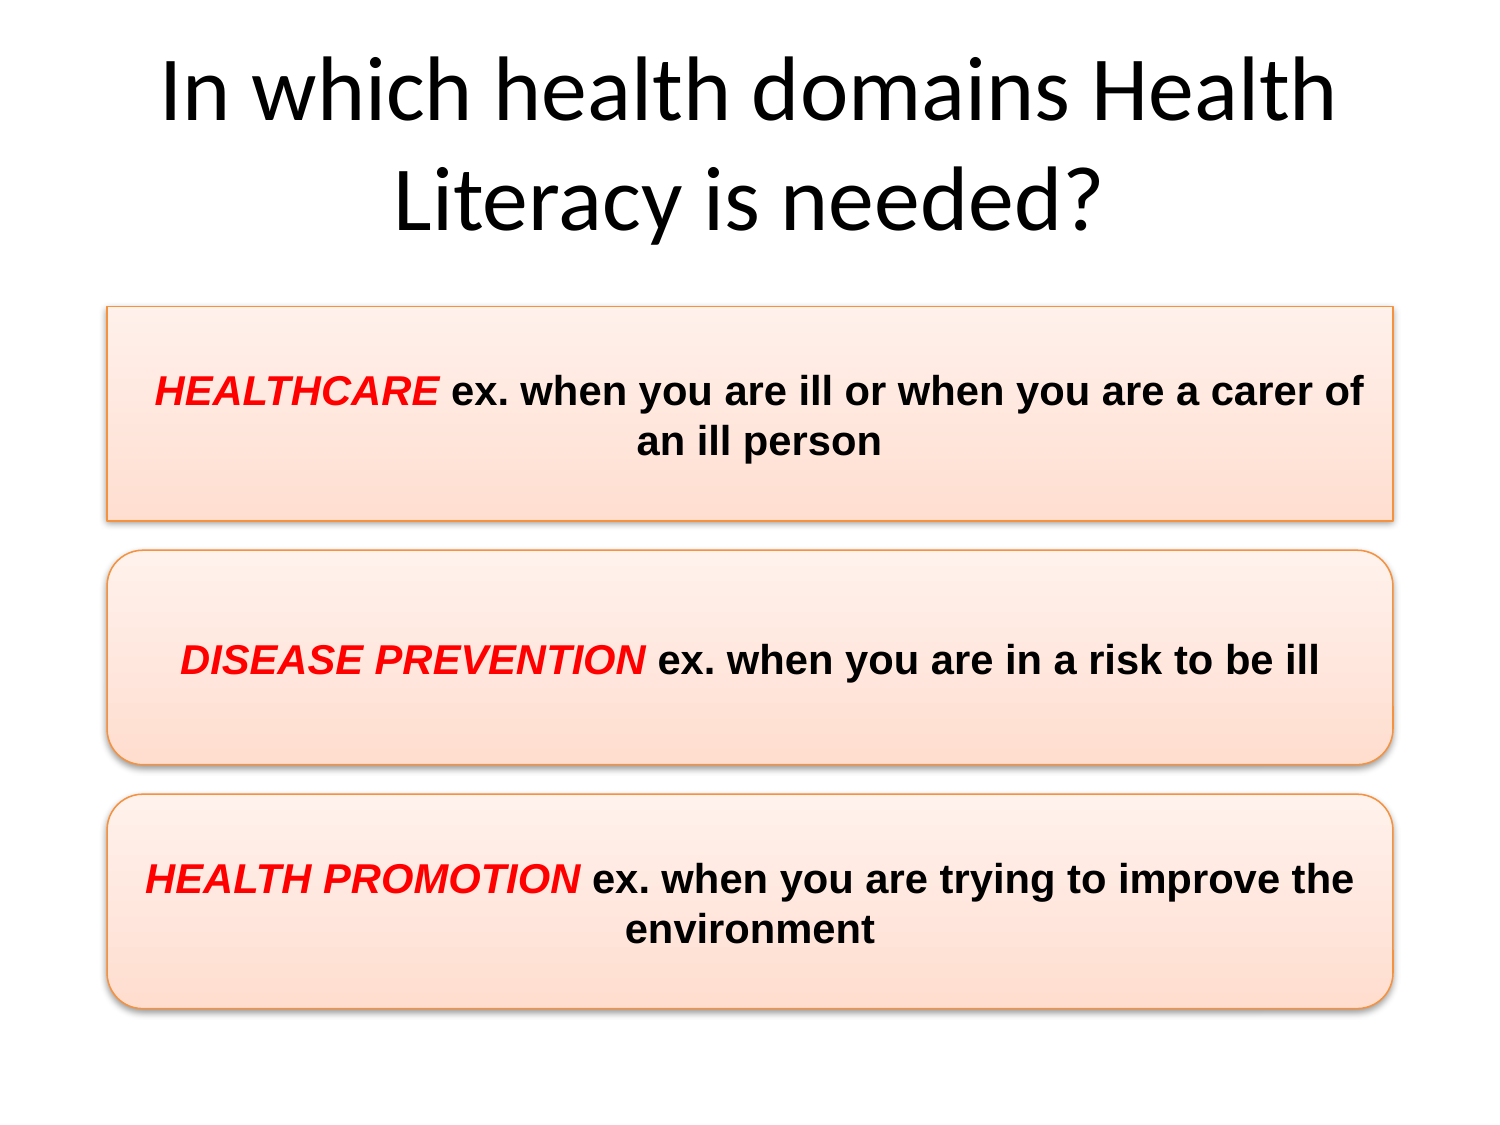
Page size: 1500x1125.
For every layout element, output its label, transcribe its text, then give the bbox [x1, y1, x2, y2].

list HEALTHCARE ex. when you are ill or when you are a carer of an ill person [106, 306, 1394, 522]
text_box HEALTH PROMOTION ex. when you are trying to improve the environment [106, 793, 1394, 1010]
text_box DISEASE PREVENTION ex. when you are in a risk to be ill [106, 549, 1394, 766]
title In which health domains Health Literacy is needed? [75, 45, 1425, 233]
